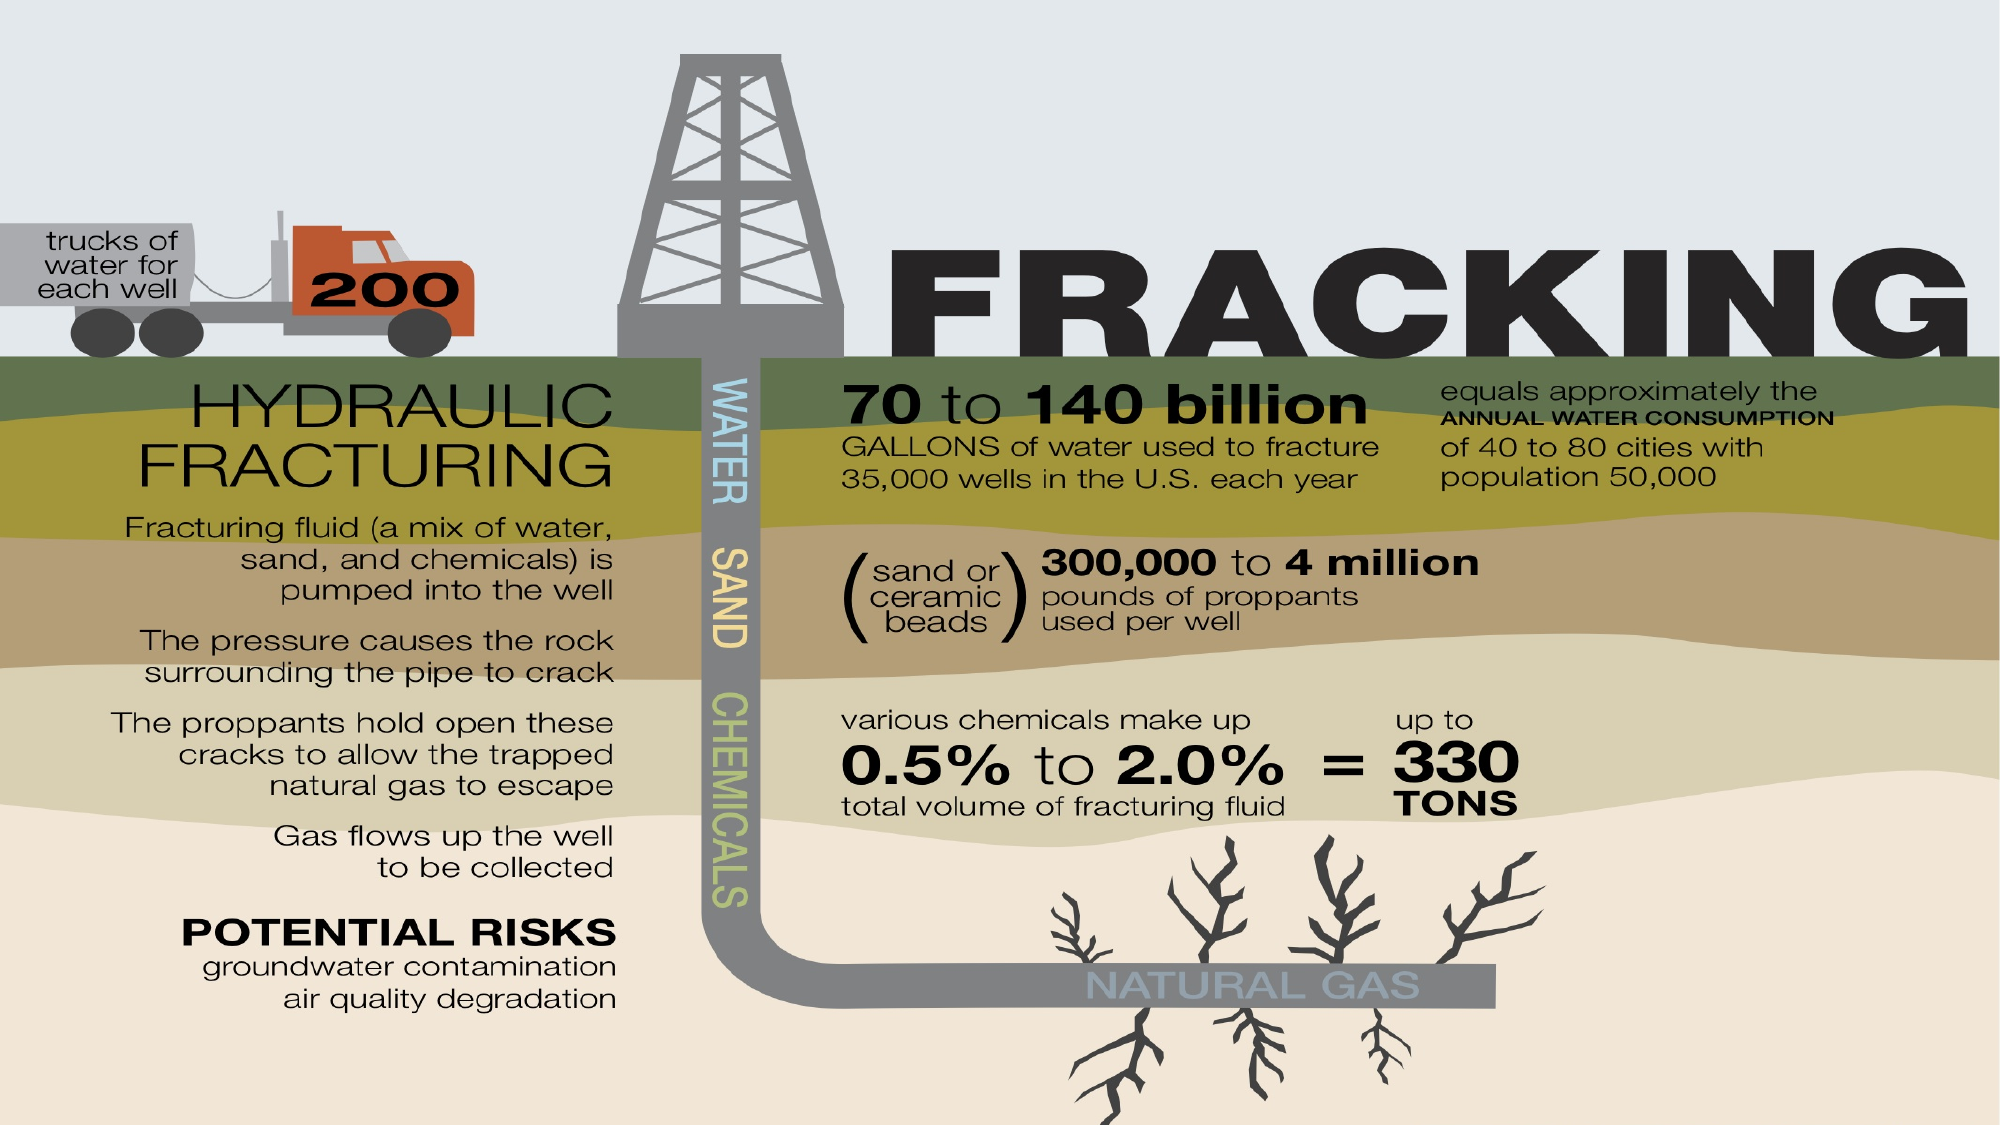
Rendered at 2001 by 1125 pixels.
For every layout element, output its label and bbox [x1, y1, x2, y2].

list [0, 0, 2000, 1125]
